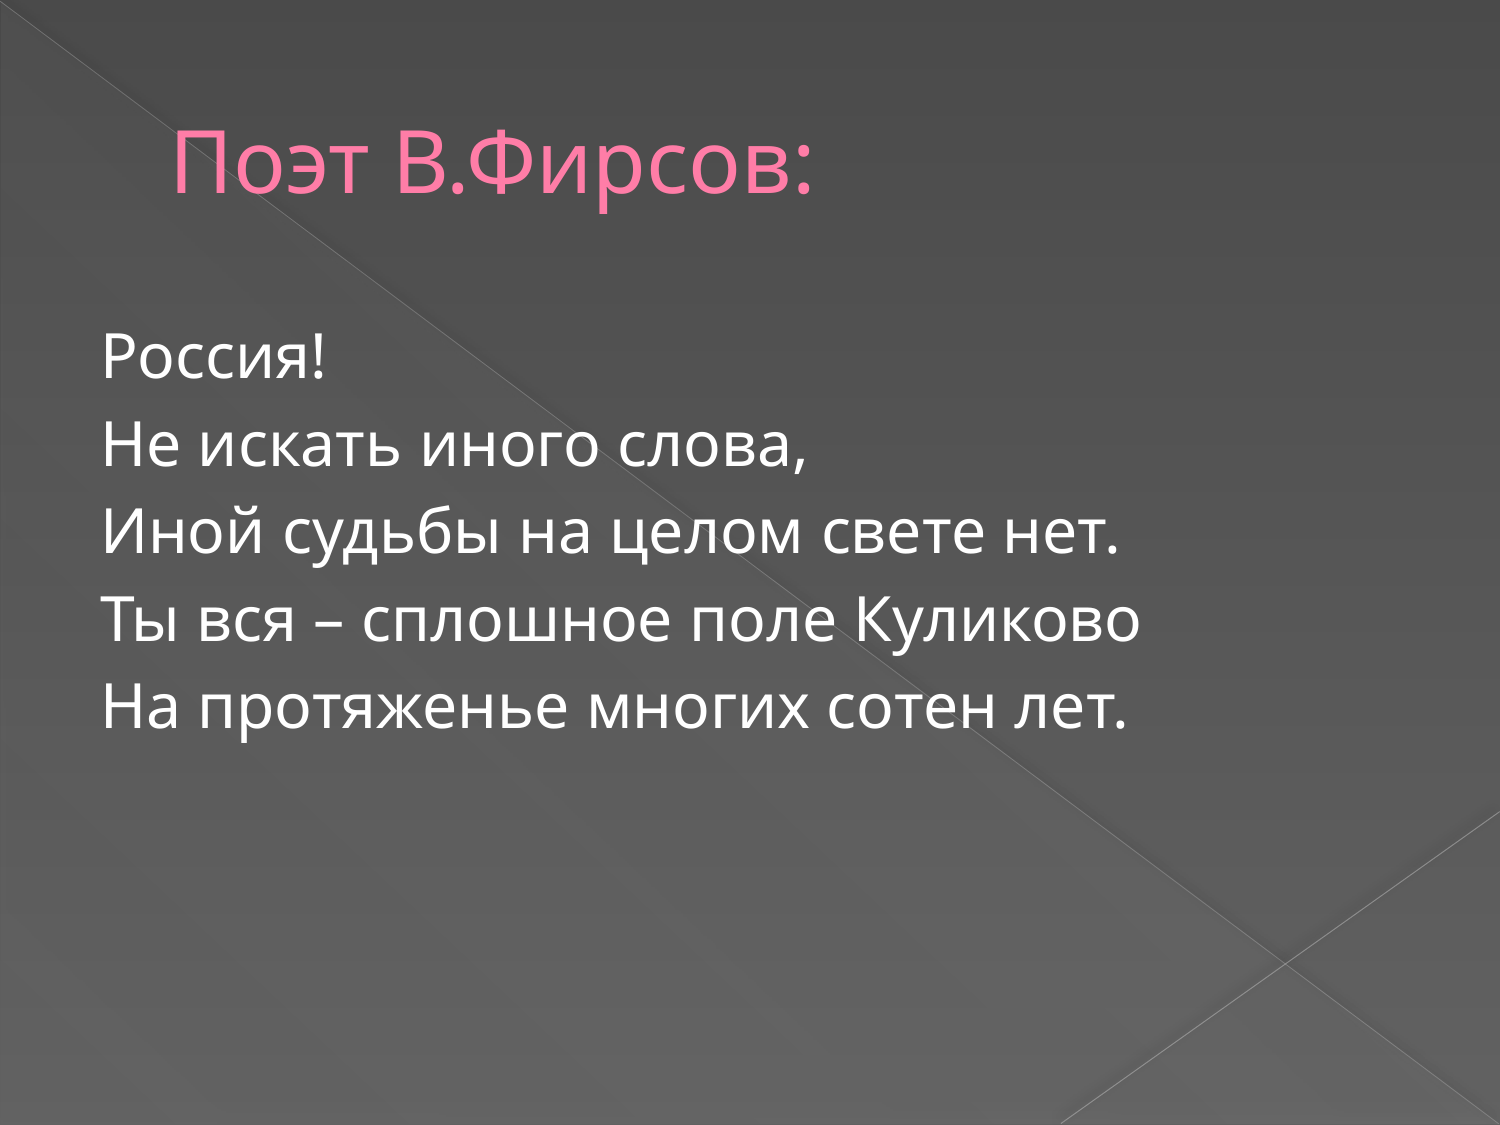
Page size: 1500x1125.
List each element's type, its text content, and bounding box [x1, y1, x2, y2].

list Россия! Не искать иного слова, Иной судьбы на целом свете нет. Ты вся – сплошное поле Куликово На протяженье многих сотен лет. [75, 308, 1425, 1059]
title Поэт В.Фирсов: [75, 43, 1425, 274]
